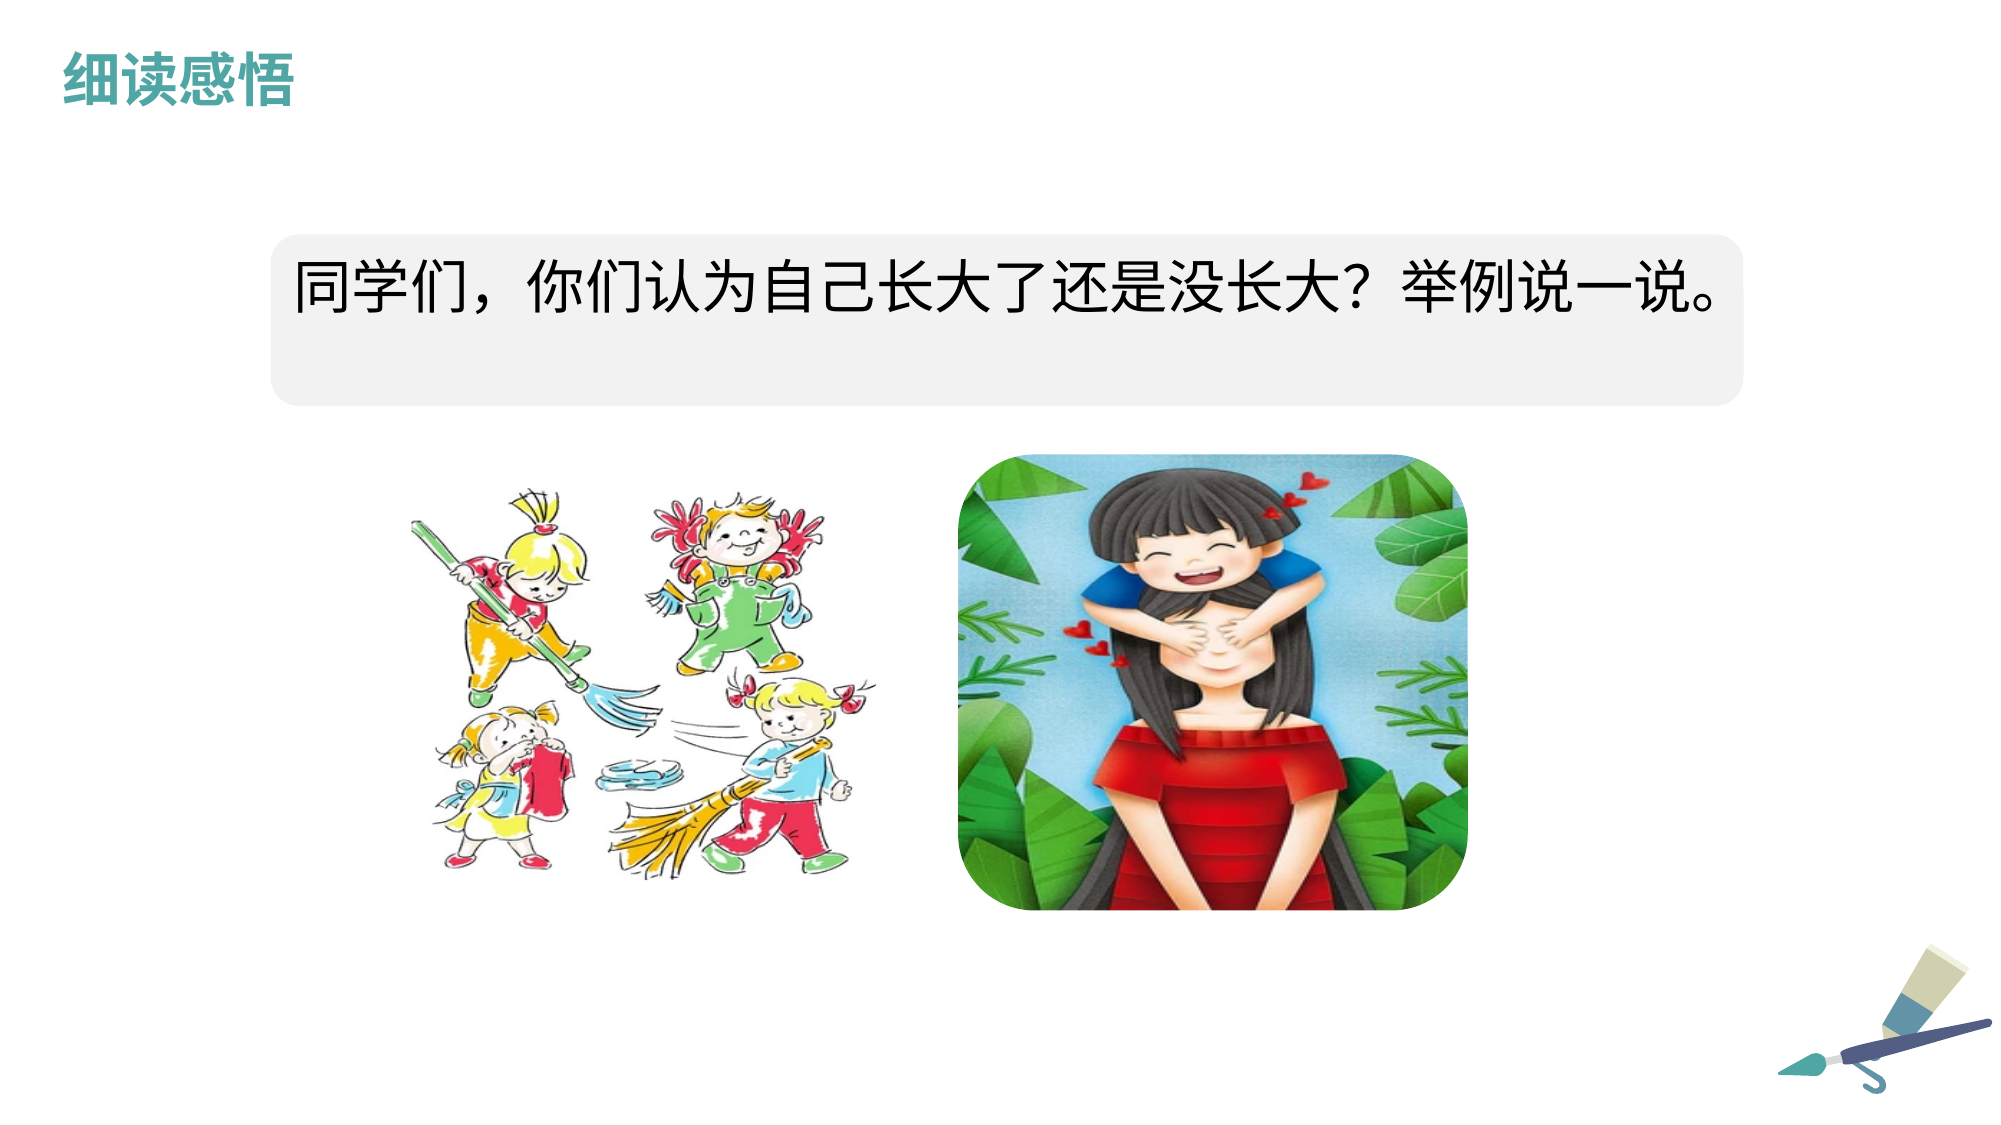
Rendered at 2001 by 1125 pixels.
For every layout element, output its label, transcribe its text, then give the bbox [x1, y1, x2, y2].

picture [400, 480, 888, 885]
text_box 同学们，你们认为自己长大了还是没长大？举例说一说。 [270, 234, 1744, 406]
text_box 细读感悟 [47, 35, 311, 121]
picture [958, 454, 1468, 911]
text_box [1811, 945, 1974, 1125]
